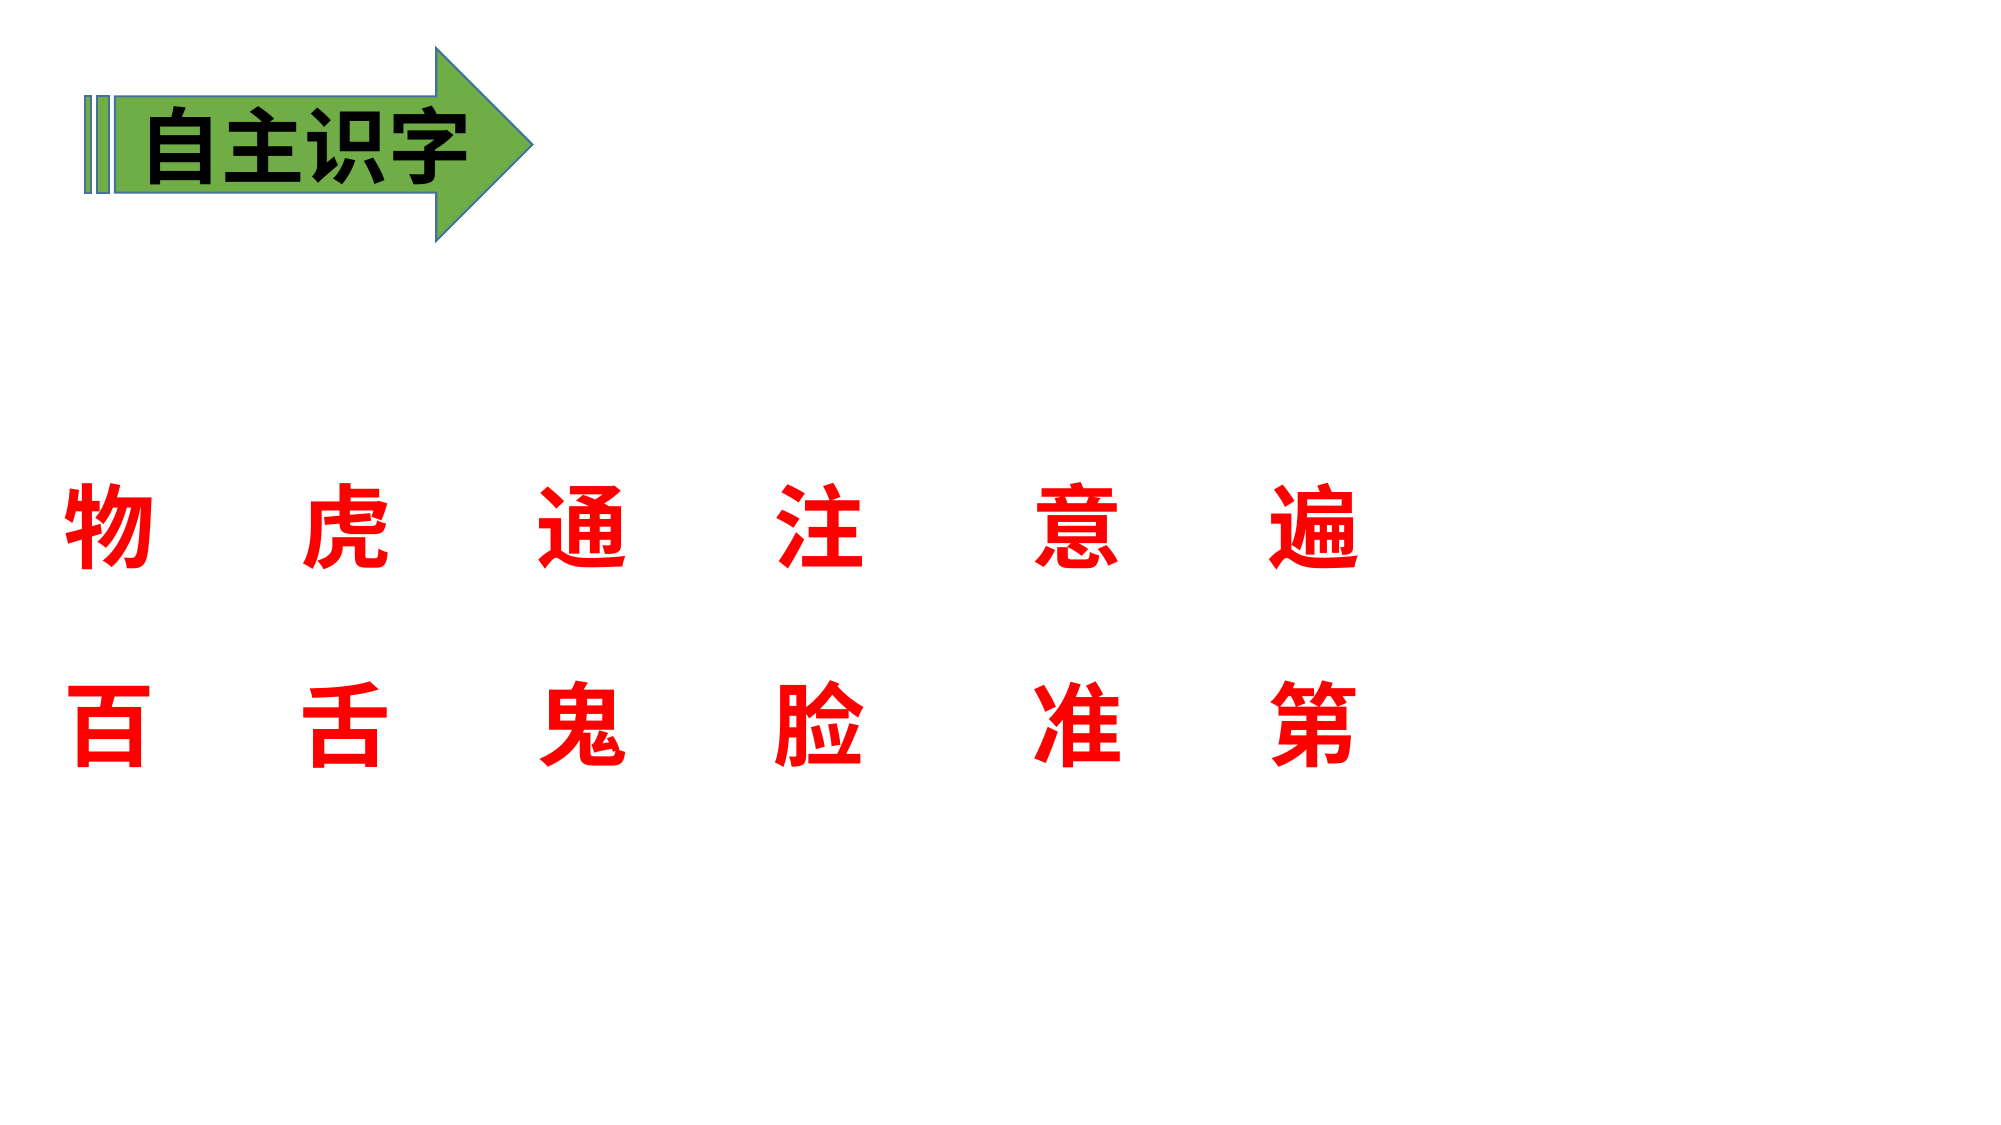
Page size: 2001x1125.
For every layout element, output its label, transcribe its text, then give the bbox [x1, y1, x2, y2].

text_box [96, 95, 110, 194]
text_box 自主识字 [123, 87, 1260, 202]
text_box [84, 95, 92, 194]
text_box 物 虎 通 注 意 遍 百 舌 鬼 脸 准 第 [48, 374, 1952, 786]
text_box [435, 202, 477, 244]
text_box [113, 95, 123, 194]
text_box [435, 45, 477, 87]
